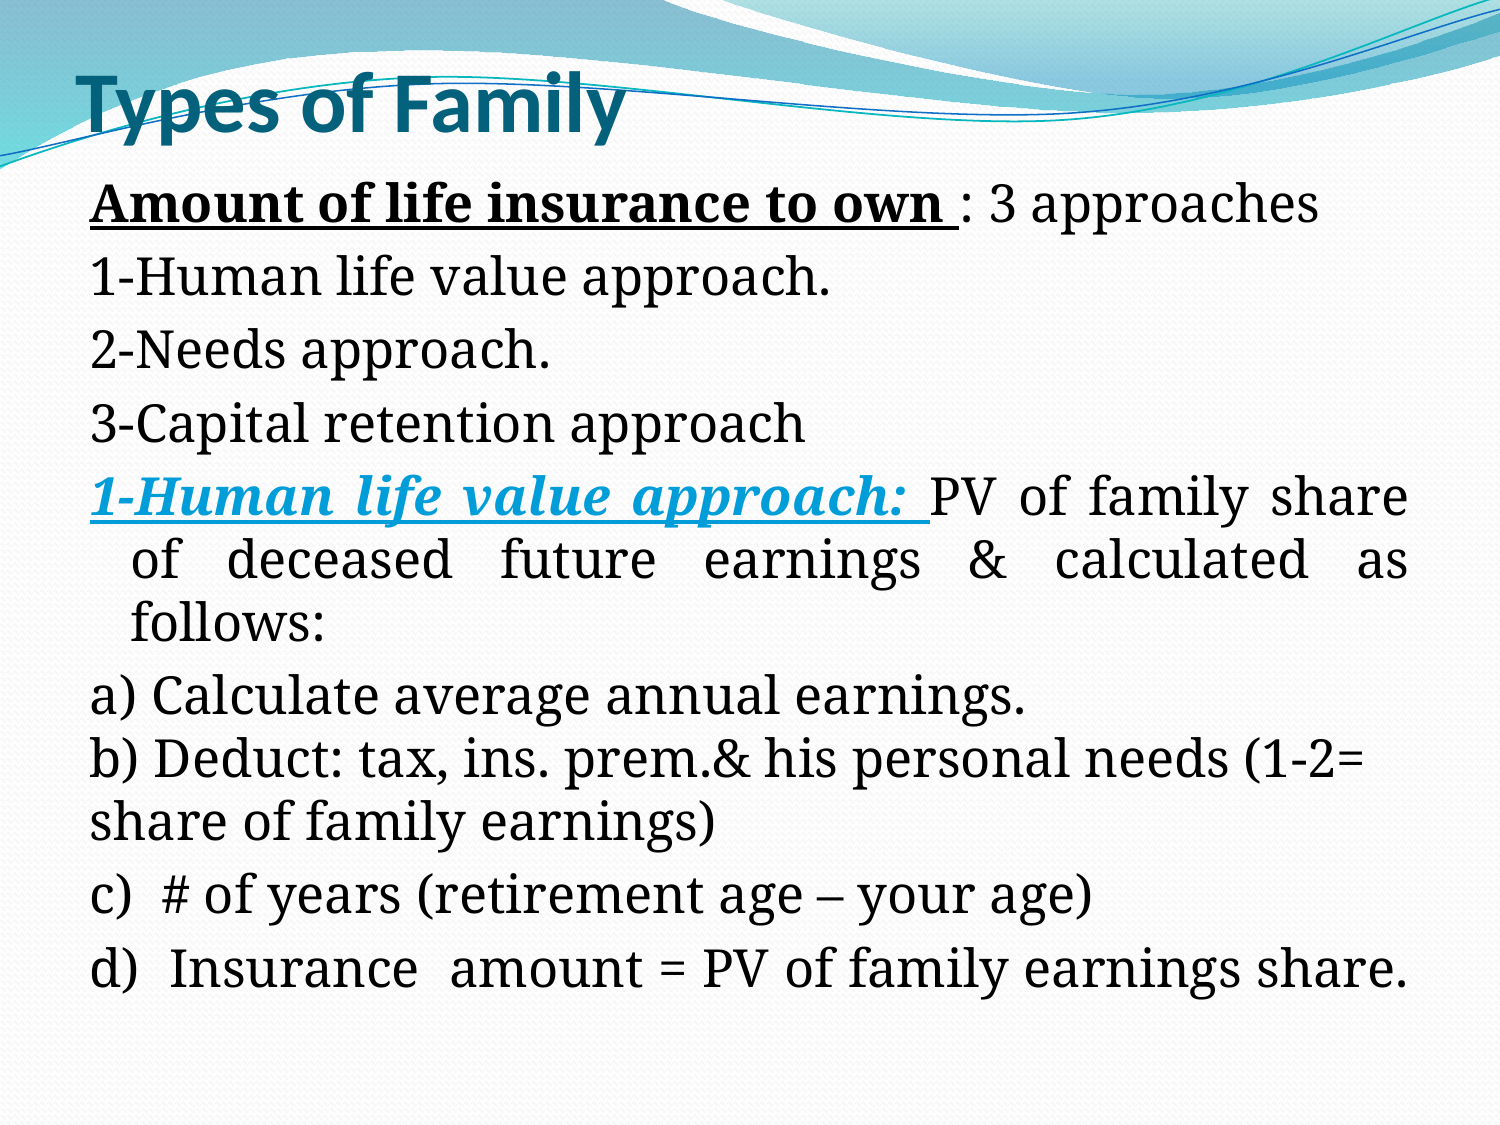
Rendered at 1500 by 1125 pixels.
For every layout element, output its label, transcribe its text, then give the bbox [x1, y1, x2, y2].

list Amount of life insurance to own : 3 approaches 1-Human life value approach. 2-Needs approach. 3-Capital retention approach 1-Human life value approach: PV of family share of deceased future earnings & calculated as follows: a) Calculate average annual earnings. b) Deduct: tax, ins. prem.& his personal needs (1-2= share of family earnings) c) # of years (retirement age – your age) d) Insurance amount = PV of family earnings share. [75, 162, 1425, 1038]
title Types of Family [75, 37, 1425, 150]
